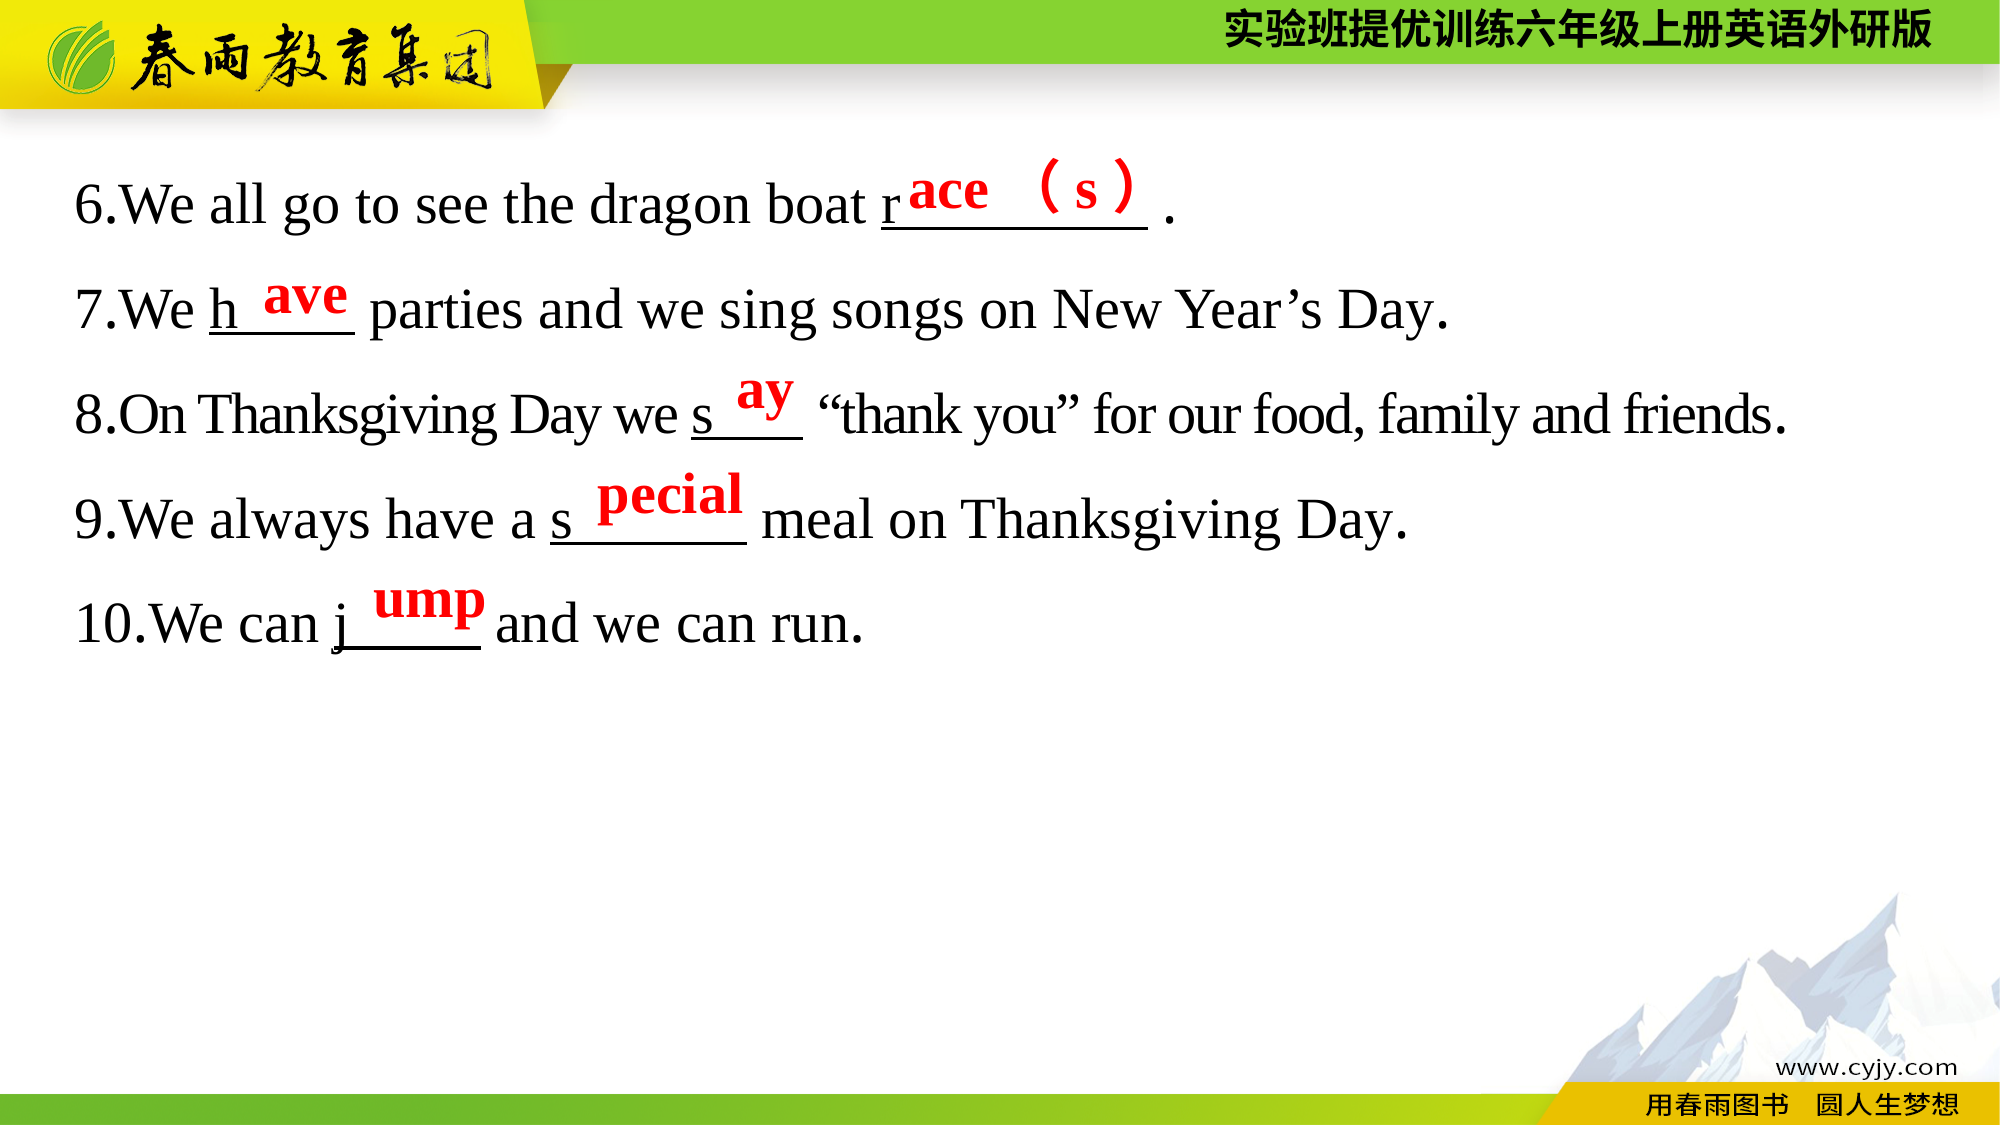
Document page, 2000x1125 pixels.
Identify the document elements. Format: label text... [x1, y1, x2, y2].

picture [0, 0, 2000, 1125]
text_box ace（s） [893, 143, 1185, 228]
text_box ump [358, 552, 502, 637]
list 6.We all go to see the dragon boat r . 7.We h parties and we sing songs on New Year’s Day. 8.On Thanksgiving Day we s “thank you” for our food, family and friends. 9.We always have a s meal on Thanksgiving Day. 10.We can j and we can run. [59, 122, 1944, 668]
text_box ay [721, 343, 810, 428]
text_box pecial [583, 447, 759, 533]
text_box ave [248, 247, 363, 333]
